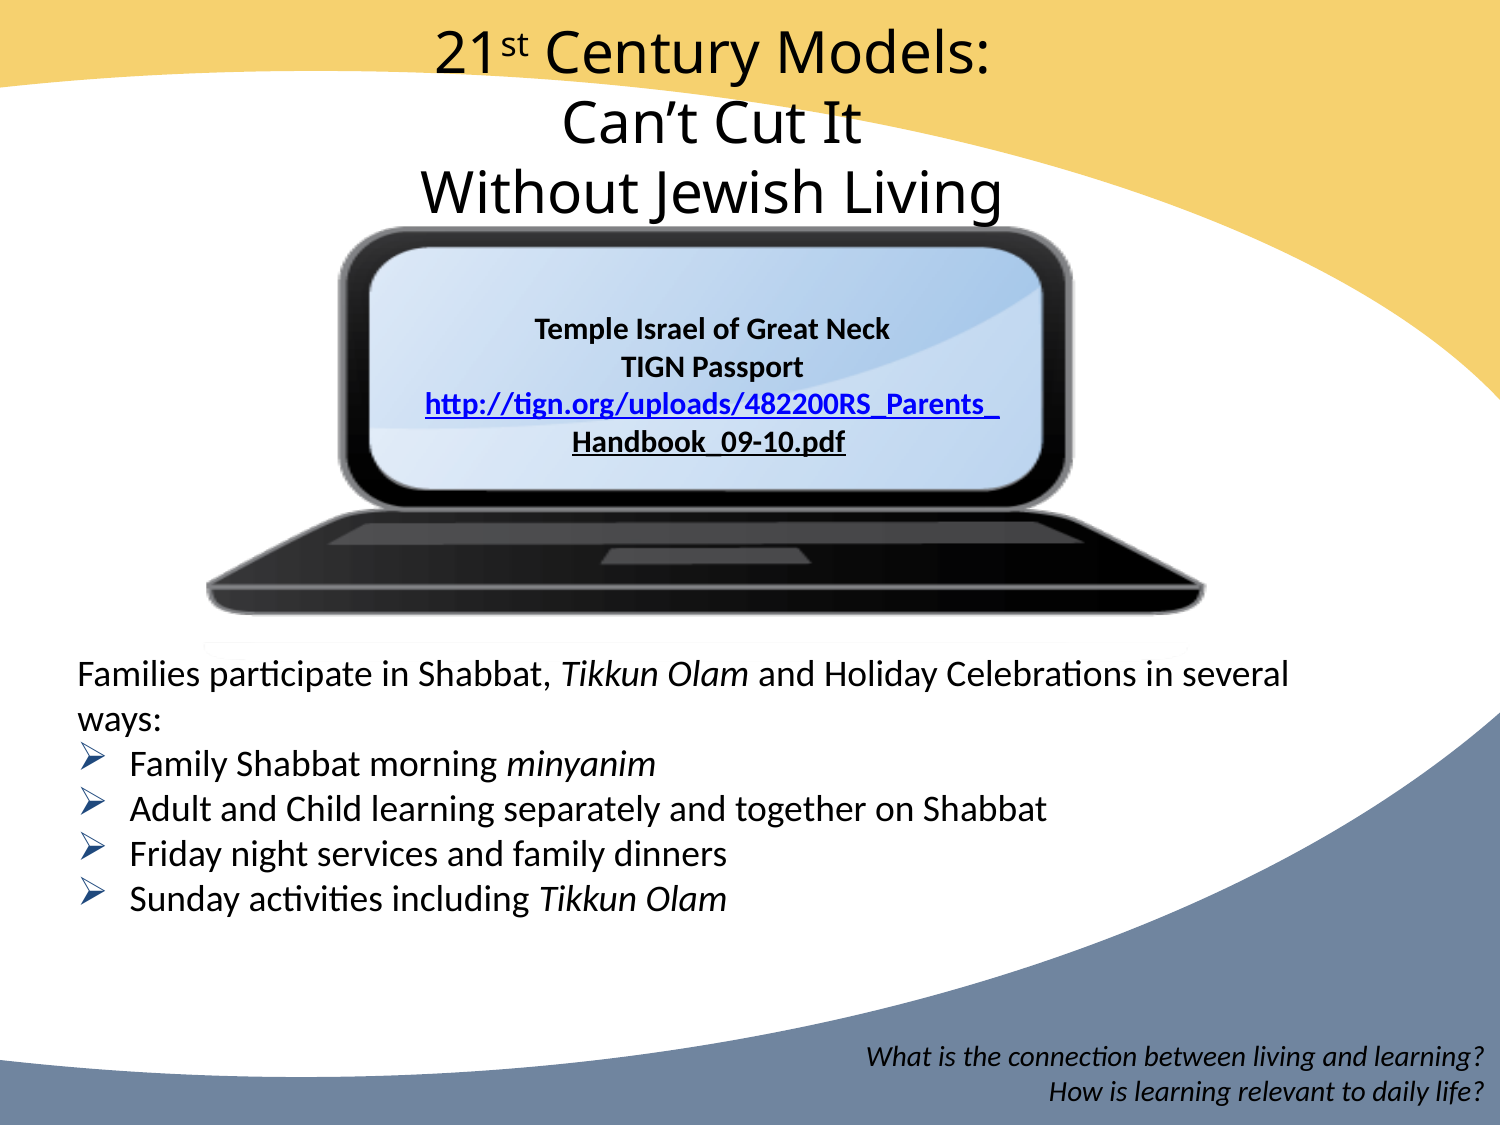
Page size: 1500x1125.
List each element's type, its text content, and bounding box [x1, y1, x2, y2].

text_box [0, 0, 1500, 400]
picture [162, 199, 1251, 688]
text_box What is the connection between living and learning? How is learning relevant to daily life? [737, 1029, 1500, 1115]
text_box Families participate in Shabbat, Tikkun Olam and Holiday Celebrations in several ways: Family Shabbat morning minyanim Adult and Child learning separately and together on Shabbat Friday night services and family dinners Sunday activities including Tikkun Olam [62, 641, 1363, 926]
text_box [0, 1039, 1500, 1125]
text_box [792, 712, 1500, 1029]
text_box 21st Century Models: Can’t Cut It Without Jewish Living [200, 8, 1225, 198]
